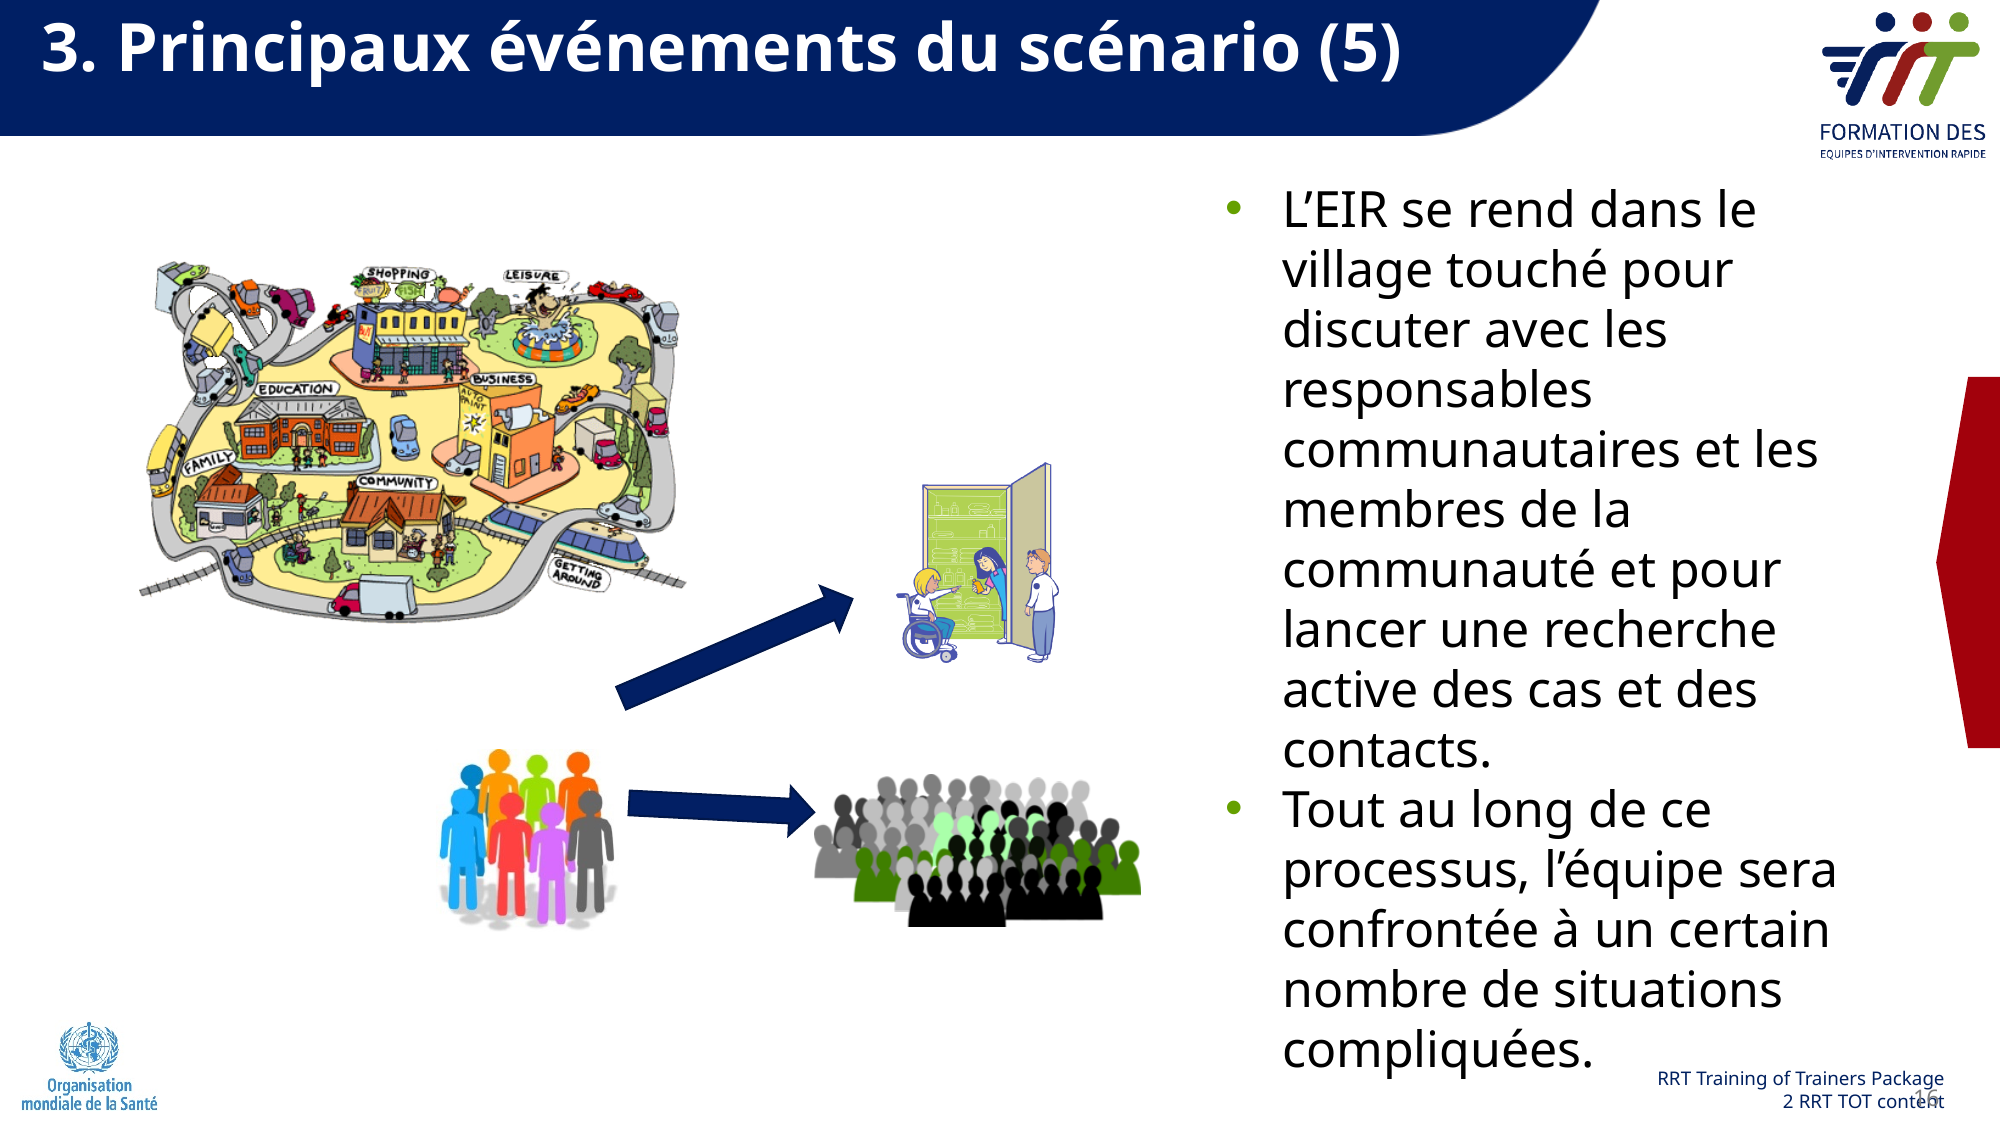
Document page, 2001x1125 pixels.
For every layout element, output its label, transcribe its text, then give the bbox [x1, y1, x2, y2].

picture [813, 774, 1141, 927]
picture [436, 749, 619, 932]
text_box [1936, 376, 2000, 749]
picture [139, 260, 688, 624]
picture [20, 1020, 158, 1111]
picture [0, 0, 1623, 136]
text_box [616, 586, 853, 710]
text_box L’EIR se rend dans le village touché pour discuter avec les responsables communautaires et les membres de la communauté et pour lancer une recherche active des cas et des contacts. Tout au long de ce processus, l’équipe sera confrontée à un certain nombre de situations compliquées. [1218, 170, 1868, 1125]
text_box [628, 786, 813, 836]
picture [896, 462, 1059, 663]
picture [1820, 11, 1986, 160]
text_box 3. Principaux événements du scénario (5) [34, 0, 1444, 103]
